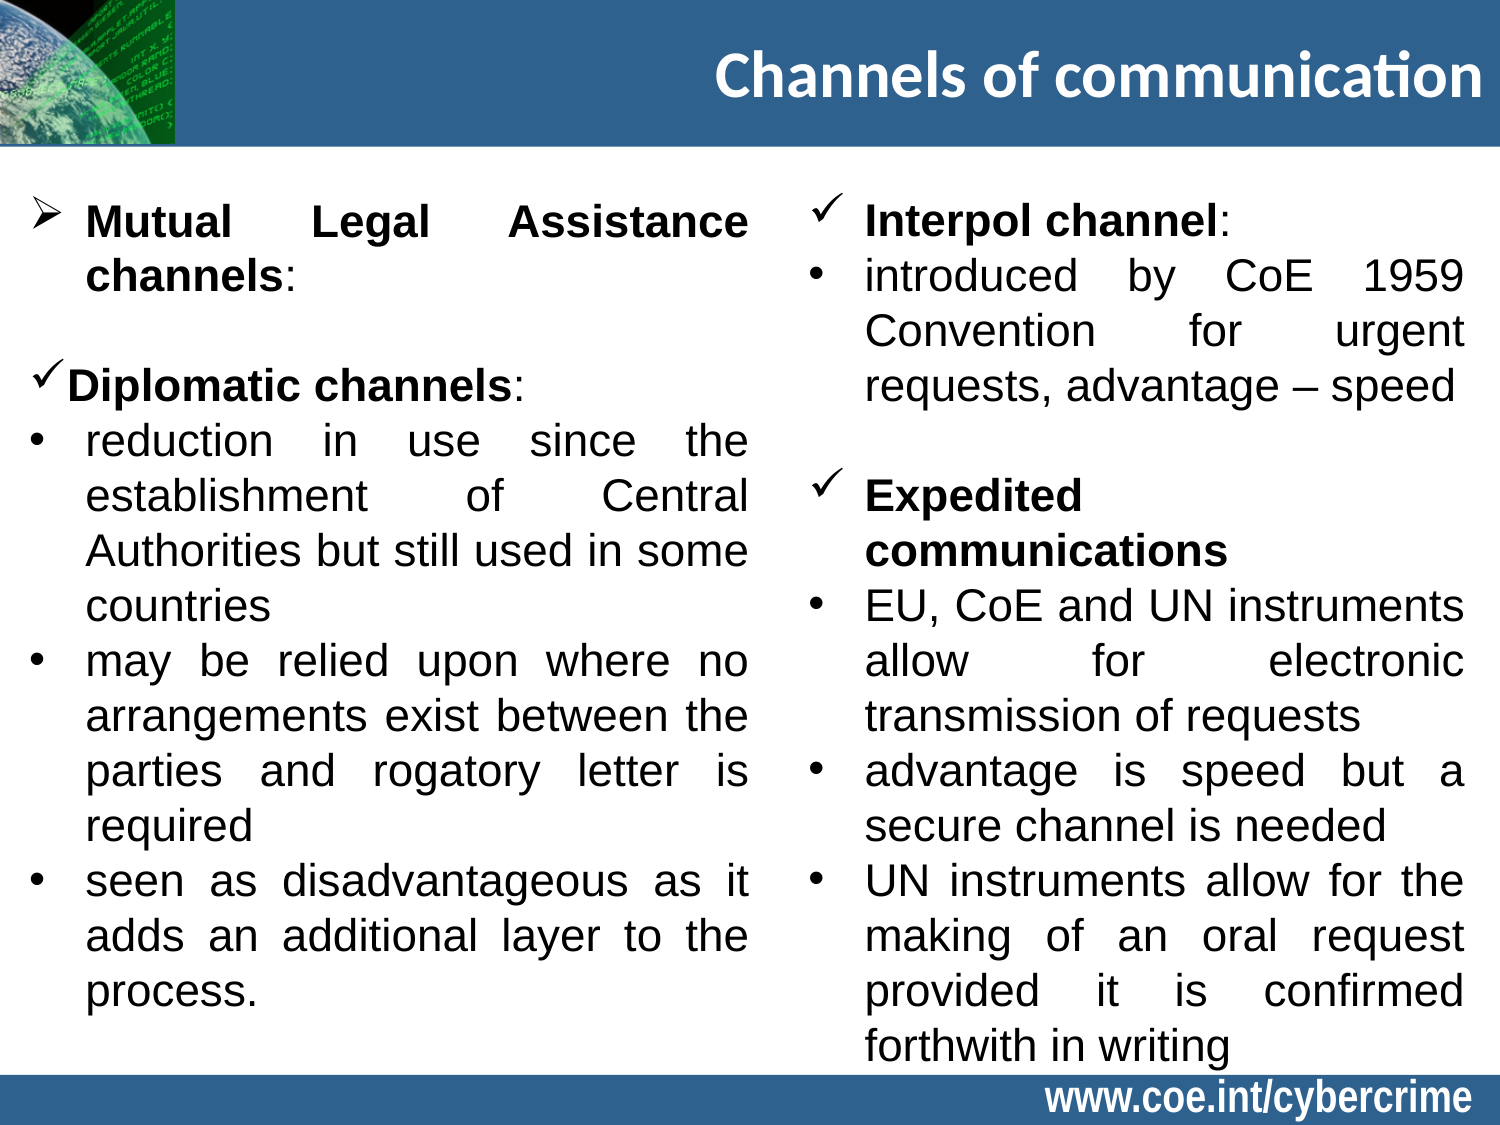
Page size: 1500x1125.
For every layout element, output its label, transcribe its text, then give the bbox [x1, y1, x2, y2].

text_box Interpol channel: introduced by CoE 1959 Convention for urgent requests, advantage – speed Expedited communications EU, CoE and UN instruments allow for electronic transmission of requests advantage is speed but a secure channel is needed UN instruments allow for the making of an oral request provided it is confirmed forthwith in writing [793, 183, 1480, 1078]
text_box [0, 1073, 1030, 1125]
picture [0, 0, 175, 144]
text_box www.coe.int/cybercrime [1030, 1059, 1500, 1125]
text_box Channels of communication [177, 0, 1500, 149]
text_box Mutual Legal Assistance channels: Diplomatic channels: reduction in use since the establishment of Central Authorities but still used in some countries may be relied upon where no arrangements exist between the parties and rogatory letter is required seen as disadvantageous as it adds an additional layer to the process. [14, 183, 765, 1024]
